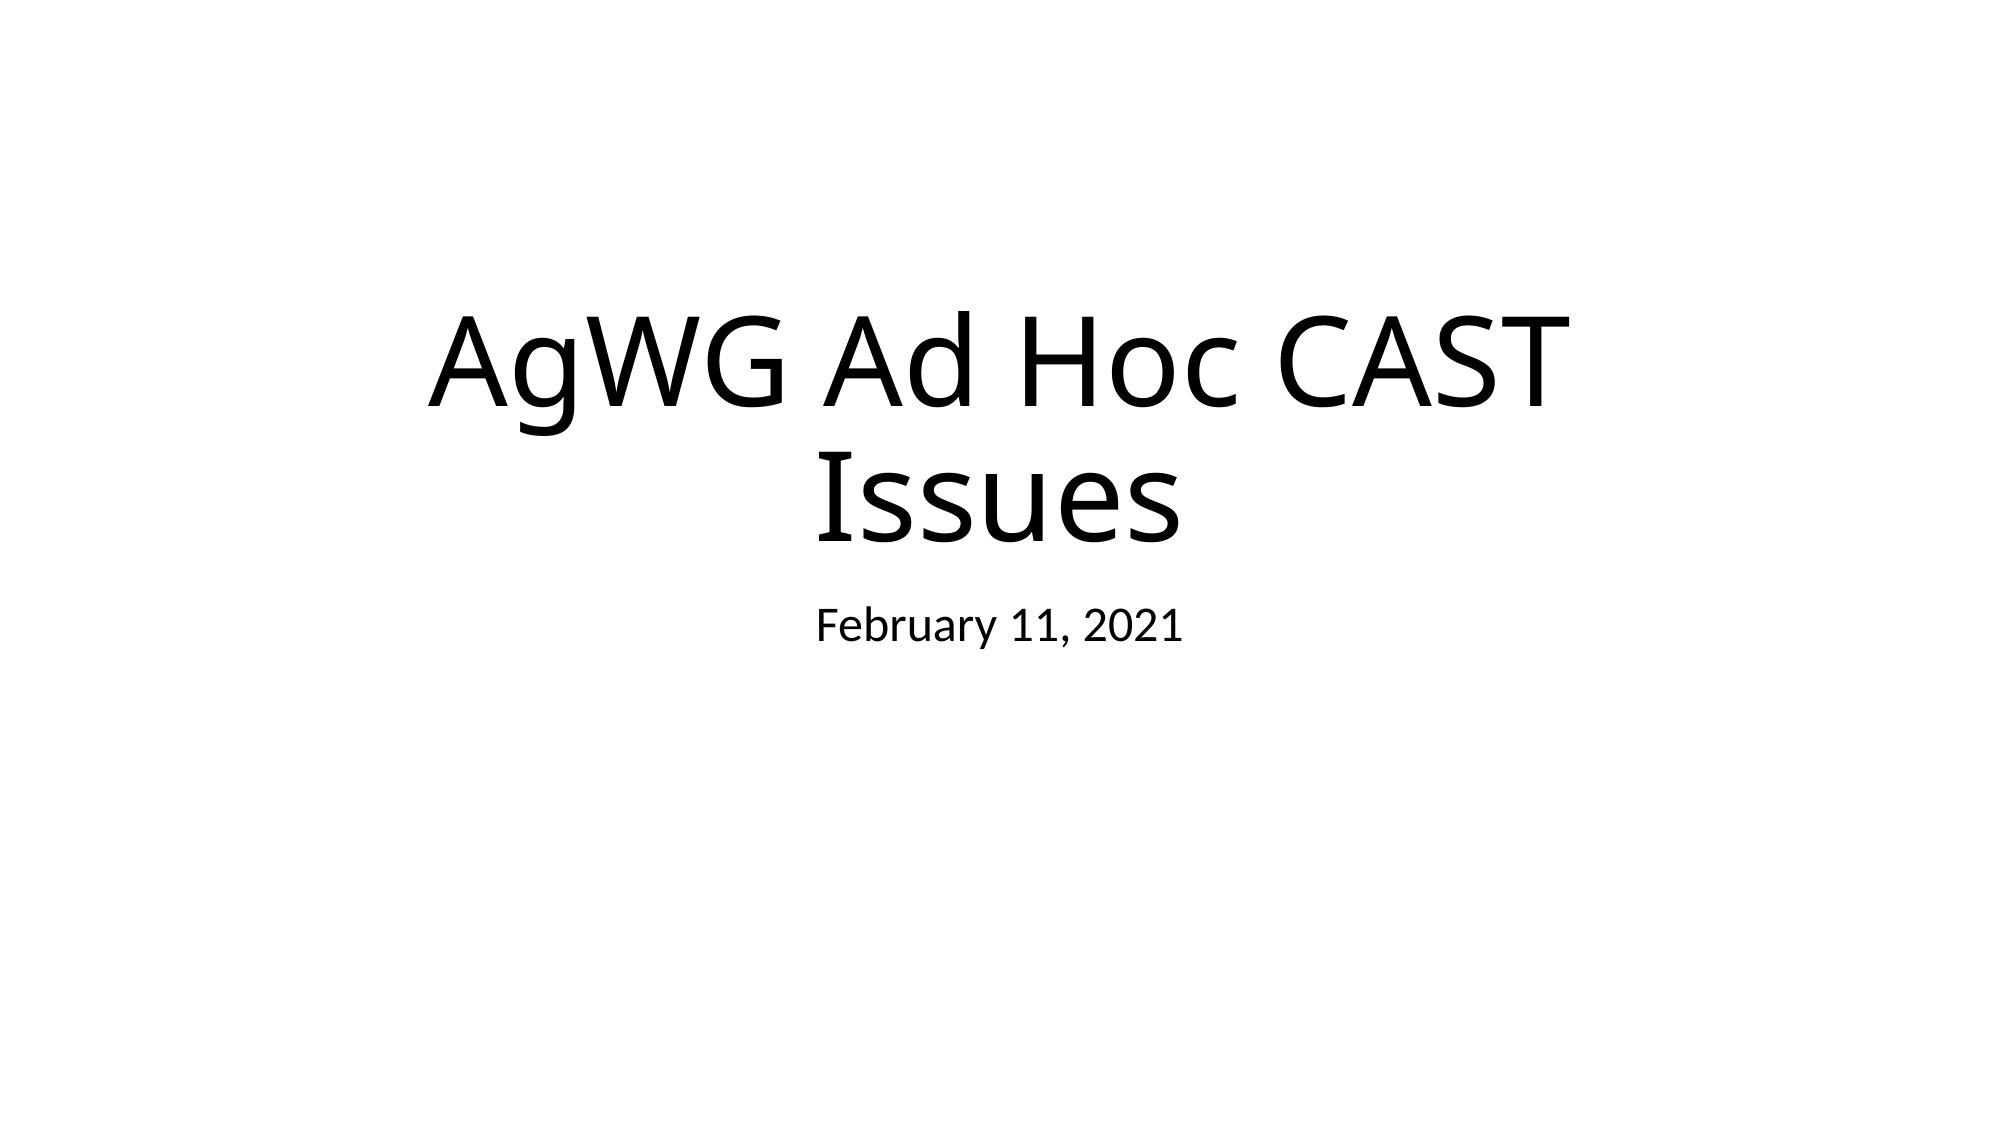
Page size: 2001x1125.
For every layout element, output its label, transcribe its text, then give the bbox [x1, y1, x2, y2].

title AgWG Ad Hoc CAST Issues [249, 184, 1750, 576]
subtitle February 11, 2021 [249, 590, 1750, 863]
